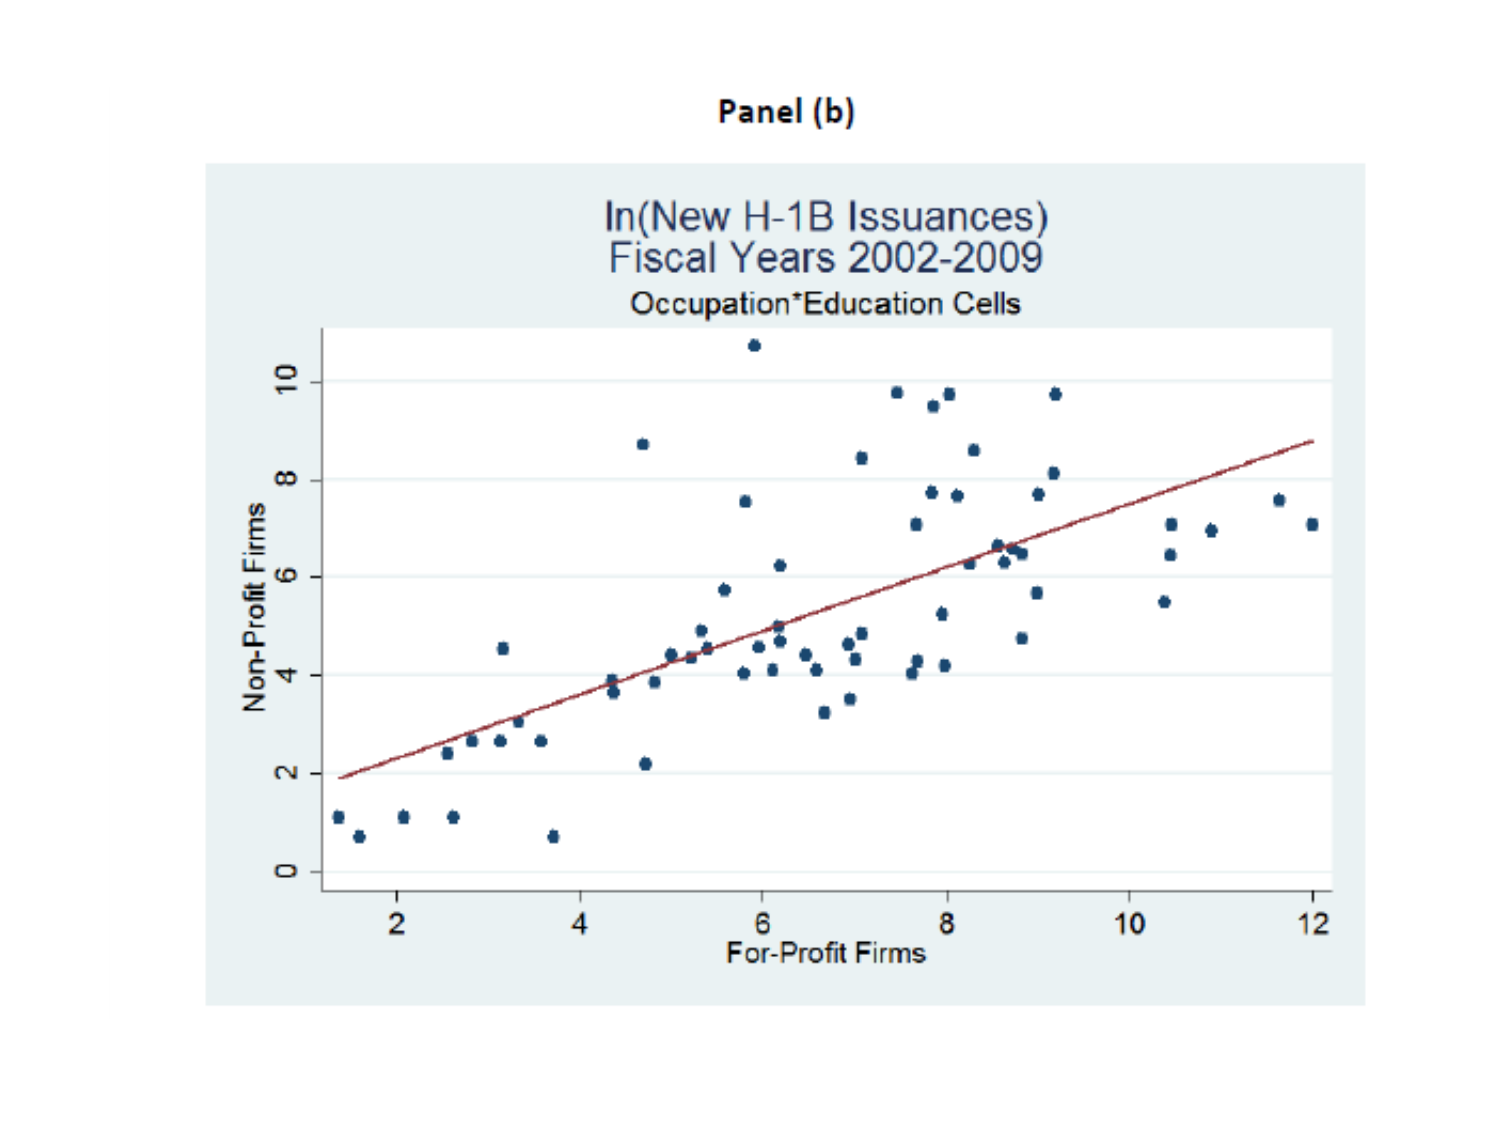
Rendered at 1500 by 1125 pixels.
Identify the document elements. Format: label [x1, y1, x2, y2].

picture [107, 87, 1401, 1019]
